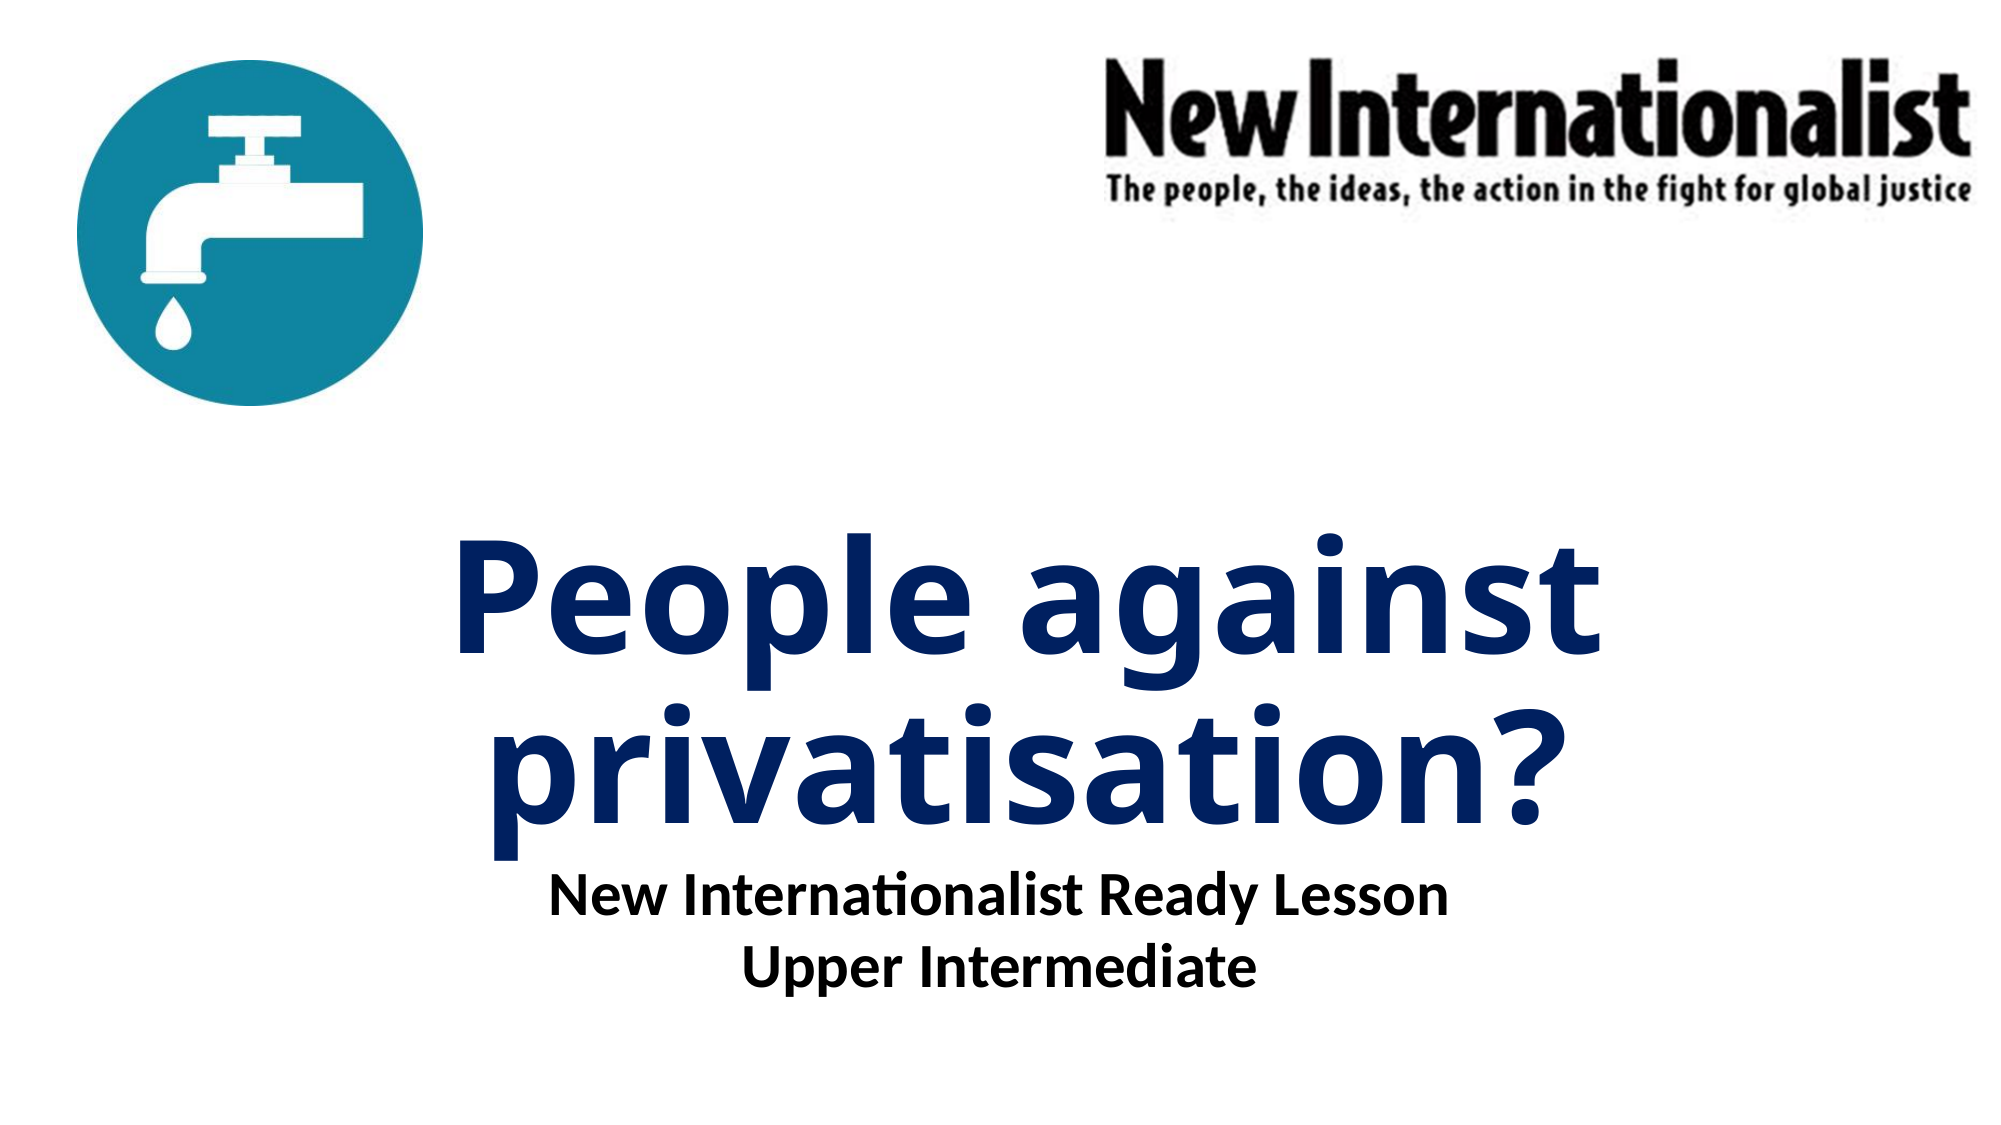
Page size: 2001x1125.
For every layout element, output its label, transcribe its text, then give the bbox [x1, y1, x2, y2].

title People against privatisation? [129, 505, 1923, 865]
picture [77, 60, 423, 406]
picture [1104, 39, 2000, 241]
subtitle Neermediate rmediateLesson New Internationalist Ready Lesson Upper Intermediate Lesson nationalist Easier English Ready Intermediate Lesson [249, 838, 1750, 1065]
